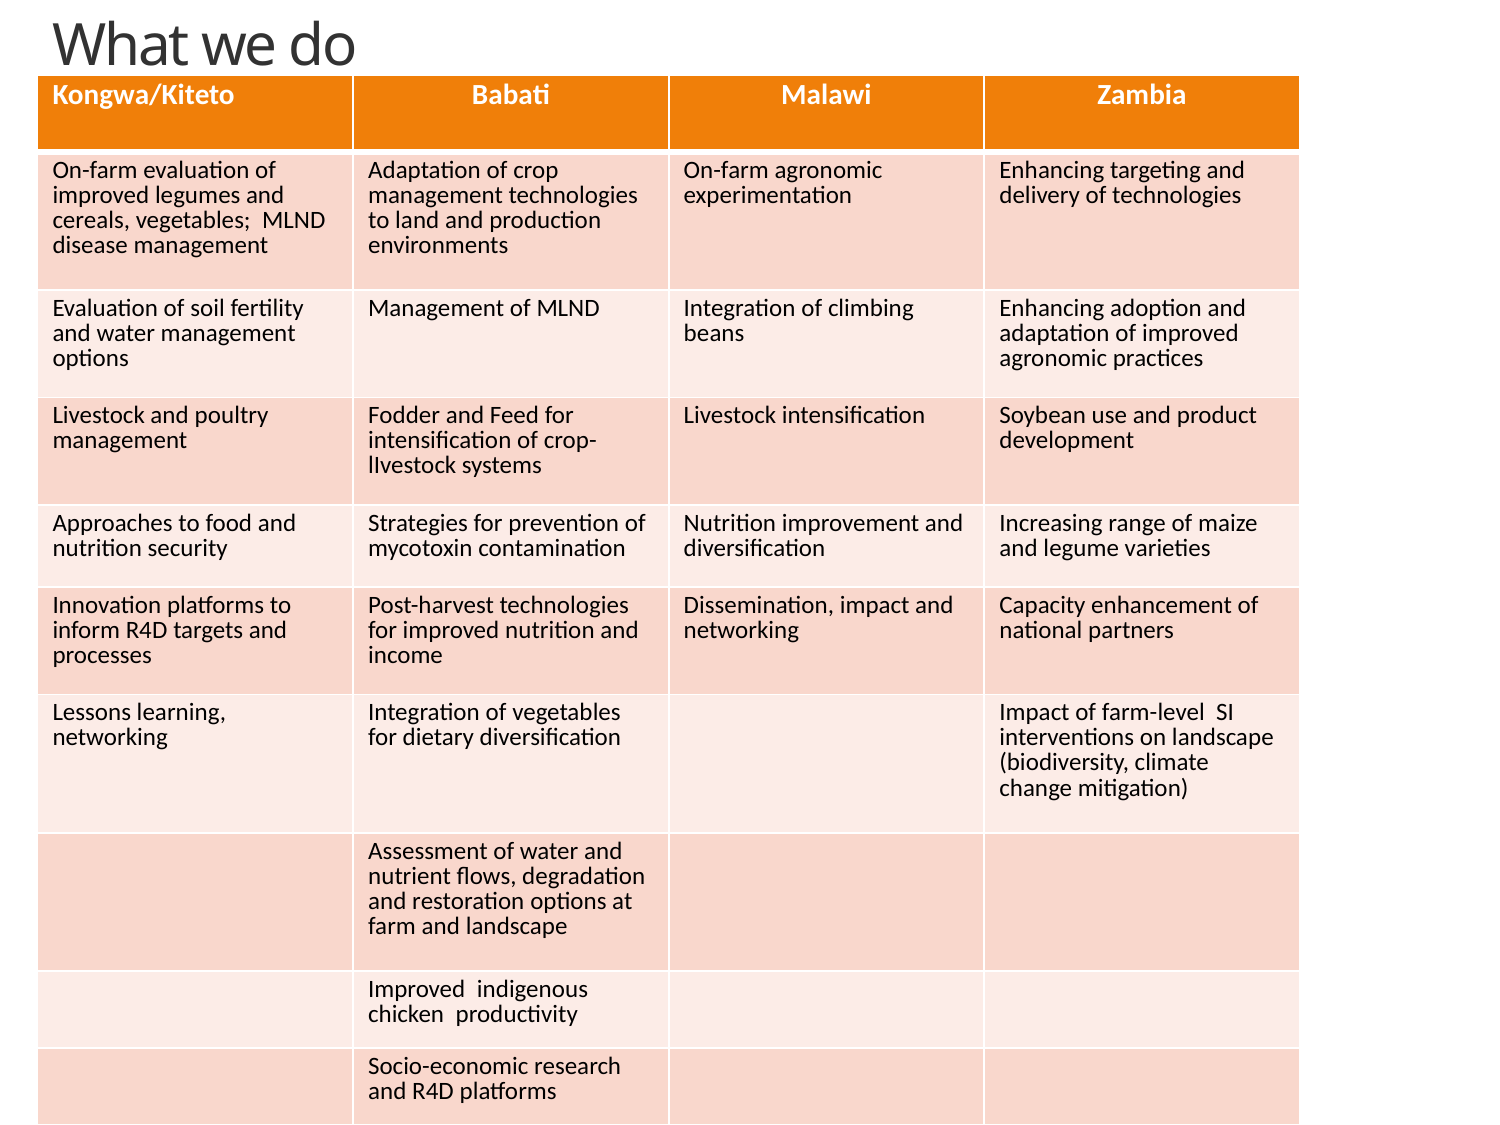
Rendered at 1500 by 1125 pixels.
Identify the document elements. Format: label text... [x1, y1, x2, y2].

table_cell [670, 1049, 983, 1124]
table_cell Enhancing targeting and delivery of technologies [985, 155, 1299, 289]
table_cell Strategies for prevention of mycotoxin contamination [354, 506, 668, 586]
table_cell Lessons learning, networking [38, 695, 352, 832]
table_cell [38, 834, 352, 970]
table_cell [670, 695, 983, 832]
title What we do [37, 0, 1288, 74]
table_cell Post-harvest technologies for improved nutrition and income [354, 588, 668, 694]
table_cell [38, 972, 352, 1047]
table_cell [985, 1049, 1299, 1124]
table_cell Enhancing adoption and adaptation of improved agronomic practices [985, 291, 1299, 397]
table_header Kongwa/Kiteto [38, 76, 352, 149]
table_cell Socio-economic research and R4D platforms [354, 1049, 668, 1124]
table_cell Impact of farm-level SI interventions on landscape (biodiversity, climate change mitigation) [985, 695, 1299, 832]
table_cell Integration of vegetables for dietary diversification [354, 695, 668, 832]
table_cell Capacity enhancement of national partners [985, 588, 1299, 694]
table_cell Increasing range of maize and legume varieties [985, 506, 1299, 586]
table_cell Innovation platforms to inform R4D targets and processes [38, 588, 352, 694]
table_cell Nutrition improvement and diversification [670, 506, 983, 586]
table_cell Soybean use and product development [985, 398, 1299, 504]
table_cell Assessment of water and nutrient flows, degradation and restoration options at farm and landscape [354, 834, 668, 970]
table_cell Fodder and Feed for intensification of crop-lIvestock systems [354, 398, 668, 504]
table_cell Management of MLND [354, 291, 668, 397]
table_cell Integration of climbing beans [670, 291, 983, 397]
table_cell [985, 834, 1299, 970]
table_cell On-farm agronomic experimentation [670, 155, 983, 289]
table_header Babati [354, 76, 668, 149]
table_cell [38, 1049, 352, 1124]
table_cell [670, 972, 983, 1047]
table_cell Approaches to food and nutrition security [38, 506, 352, 586]
table_header Zambia [985, 76, 1299, 149]
table_cell Improved indigenous chicken productivity [354, 972, 668, 1047]
table_cell Adaptation of crop management technologies to land and production environments [354, 155, 668, 289]
table_cell Evaluation of soil fertility and water management options [38, 291, 352, 397]
table_cell Livestock and poultry management [38, 398, 352, 504]
table_cell [985, 972, 1299, 1047]
table_cell Livestock intensification [670, 398, 983, 504]
table_cell On-farm evaluation of improved legumes and cereals, vegetables; MLND disease management [38, 155, 352, 289]
table_header Malawi [670, 76, 983, 149]
table_cell [670, 834, 983, 970]
table_cell Dissemination, impact and networking [670, 588, 983, 694]
